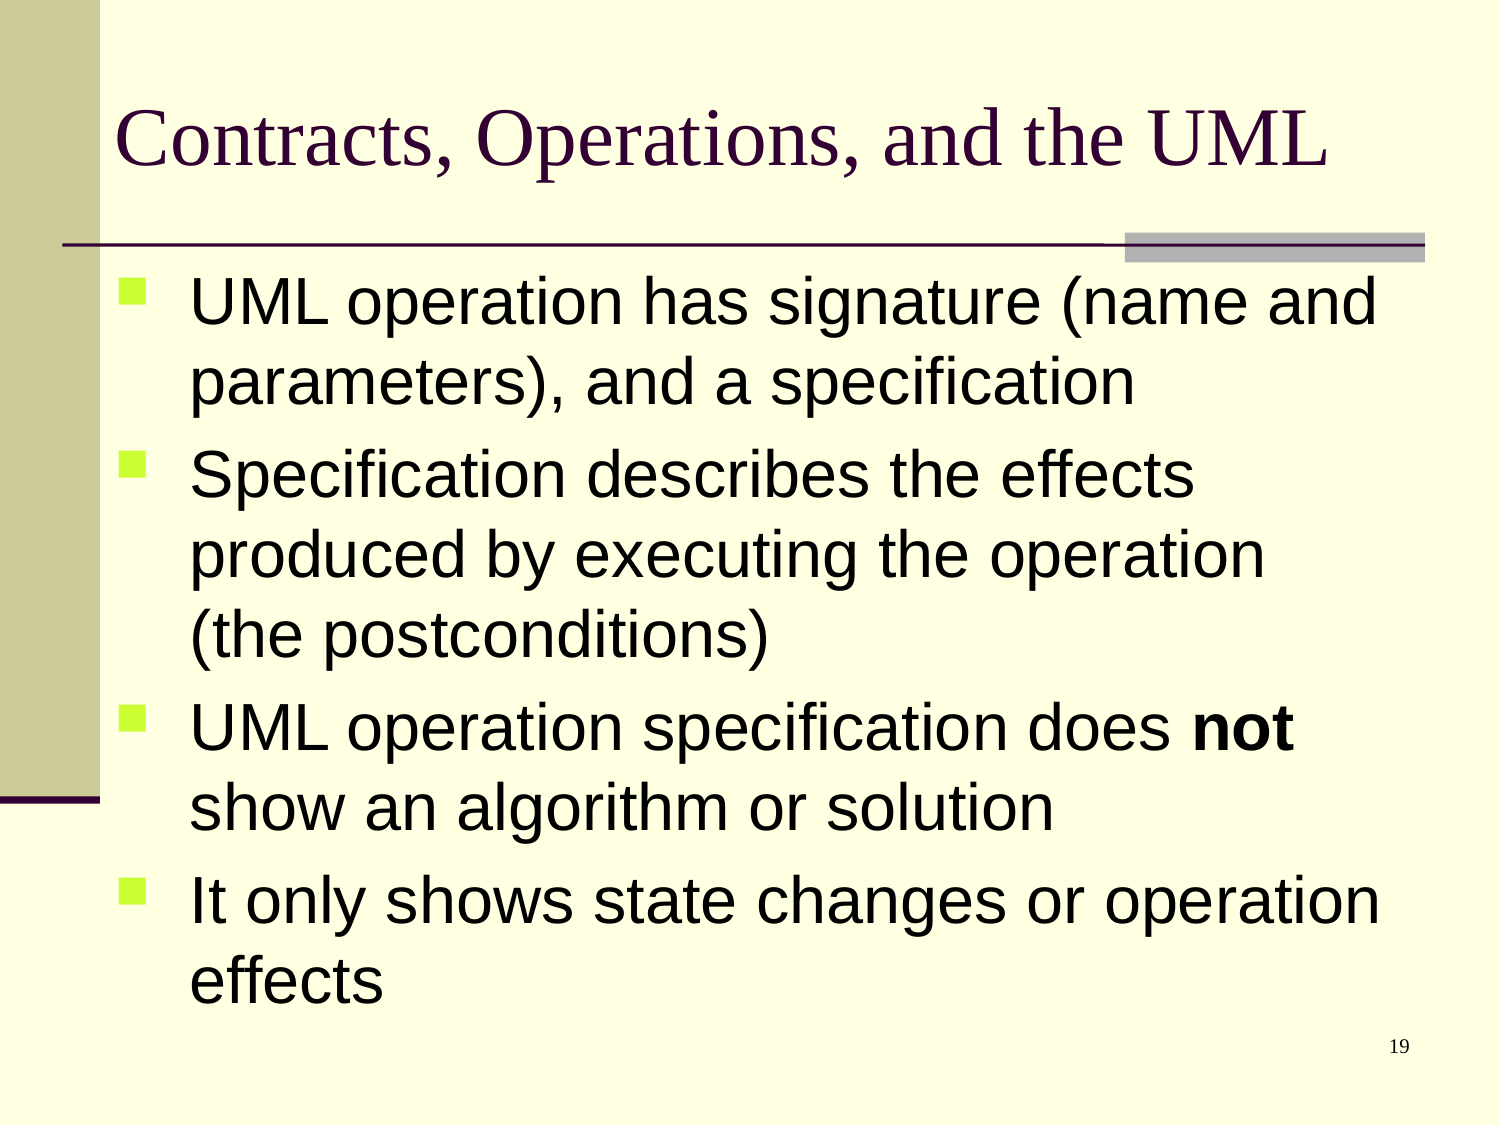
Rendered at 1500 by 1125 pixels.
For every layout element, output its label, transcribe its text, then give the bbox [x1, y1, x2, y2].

title Contracts, Operations, and the UML [99, 24, 1351, 241]
list UML operation has signature (name and parameters), and a specification Specification describes the effects produced by executing the operation (the postconditions) UML operation specification does not show an algorithm or solution It only shows state changes or operation effects [99, 249, 1401, 994]
slide_number 19 [1112, 1024, 1426, 1101]
